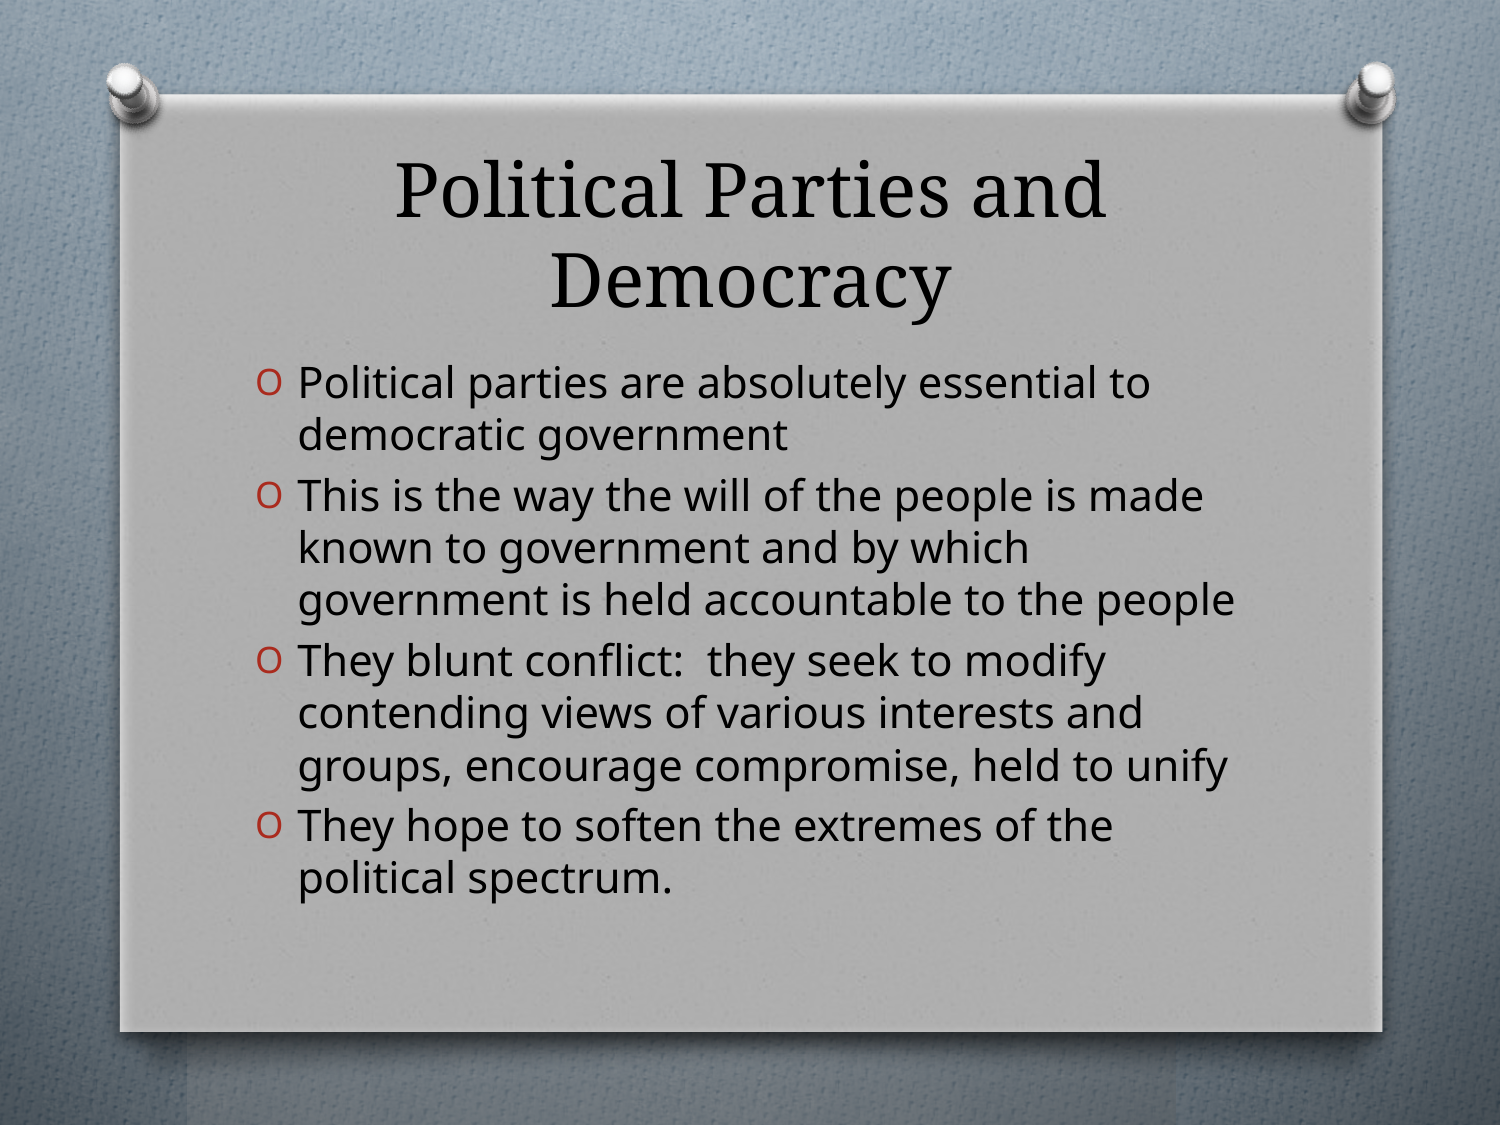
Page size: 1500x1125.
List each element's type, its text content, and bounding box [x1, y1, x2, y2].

list Political parties are absolutely essential to democratic government This is the way the will of the people is made known to government and by which government is held accountable to the people They blunt conflict: they seek to modify contending views of various interests and groups, encourage compromise, held to unify They hope to soften the extremes of the political spectrum. [240, 347, 1257, 939]
title Political Parties and Democracy [179, 134, 1323, 332]
picture [75, 29, 198, 153]
picture [1317, 35, 1439, 156]
